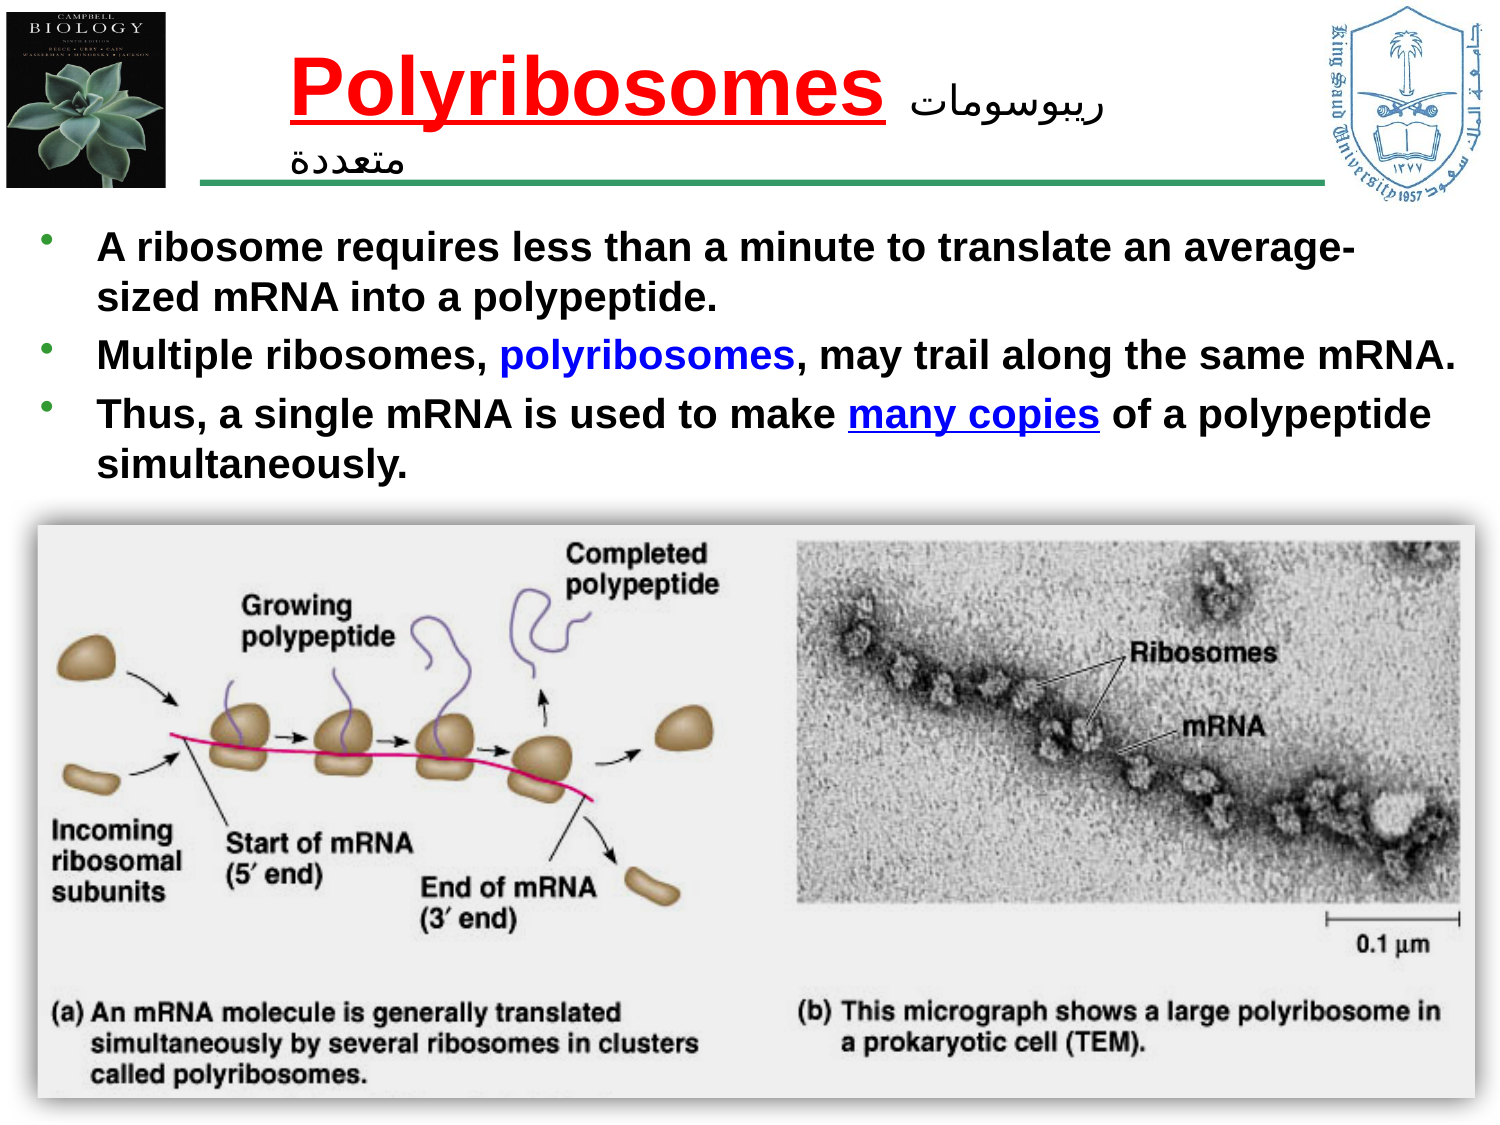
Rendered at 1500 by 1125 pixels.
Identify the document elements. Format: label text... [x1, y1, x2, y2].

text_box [5, 0, 1488, 209]
picture [37, 524, 1476, 1098]
list A ribosome requires less than a minute to translate an average-sized mRNA into a polypeptide. Multiple ribosomes, polyribosomes, may trail along the same mRNA. Thus, a single mRNA is used to make many copies of a polypeptide simultaneously. [24, 216, 1475, 513]
